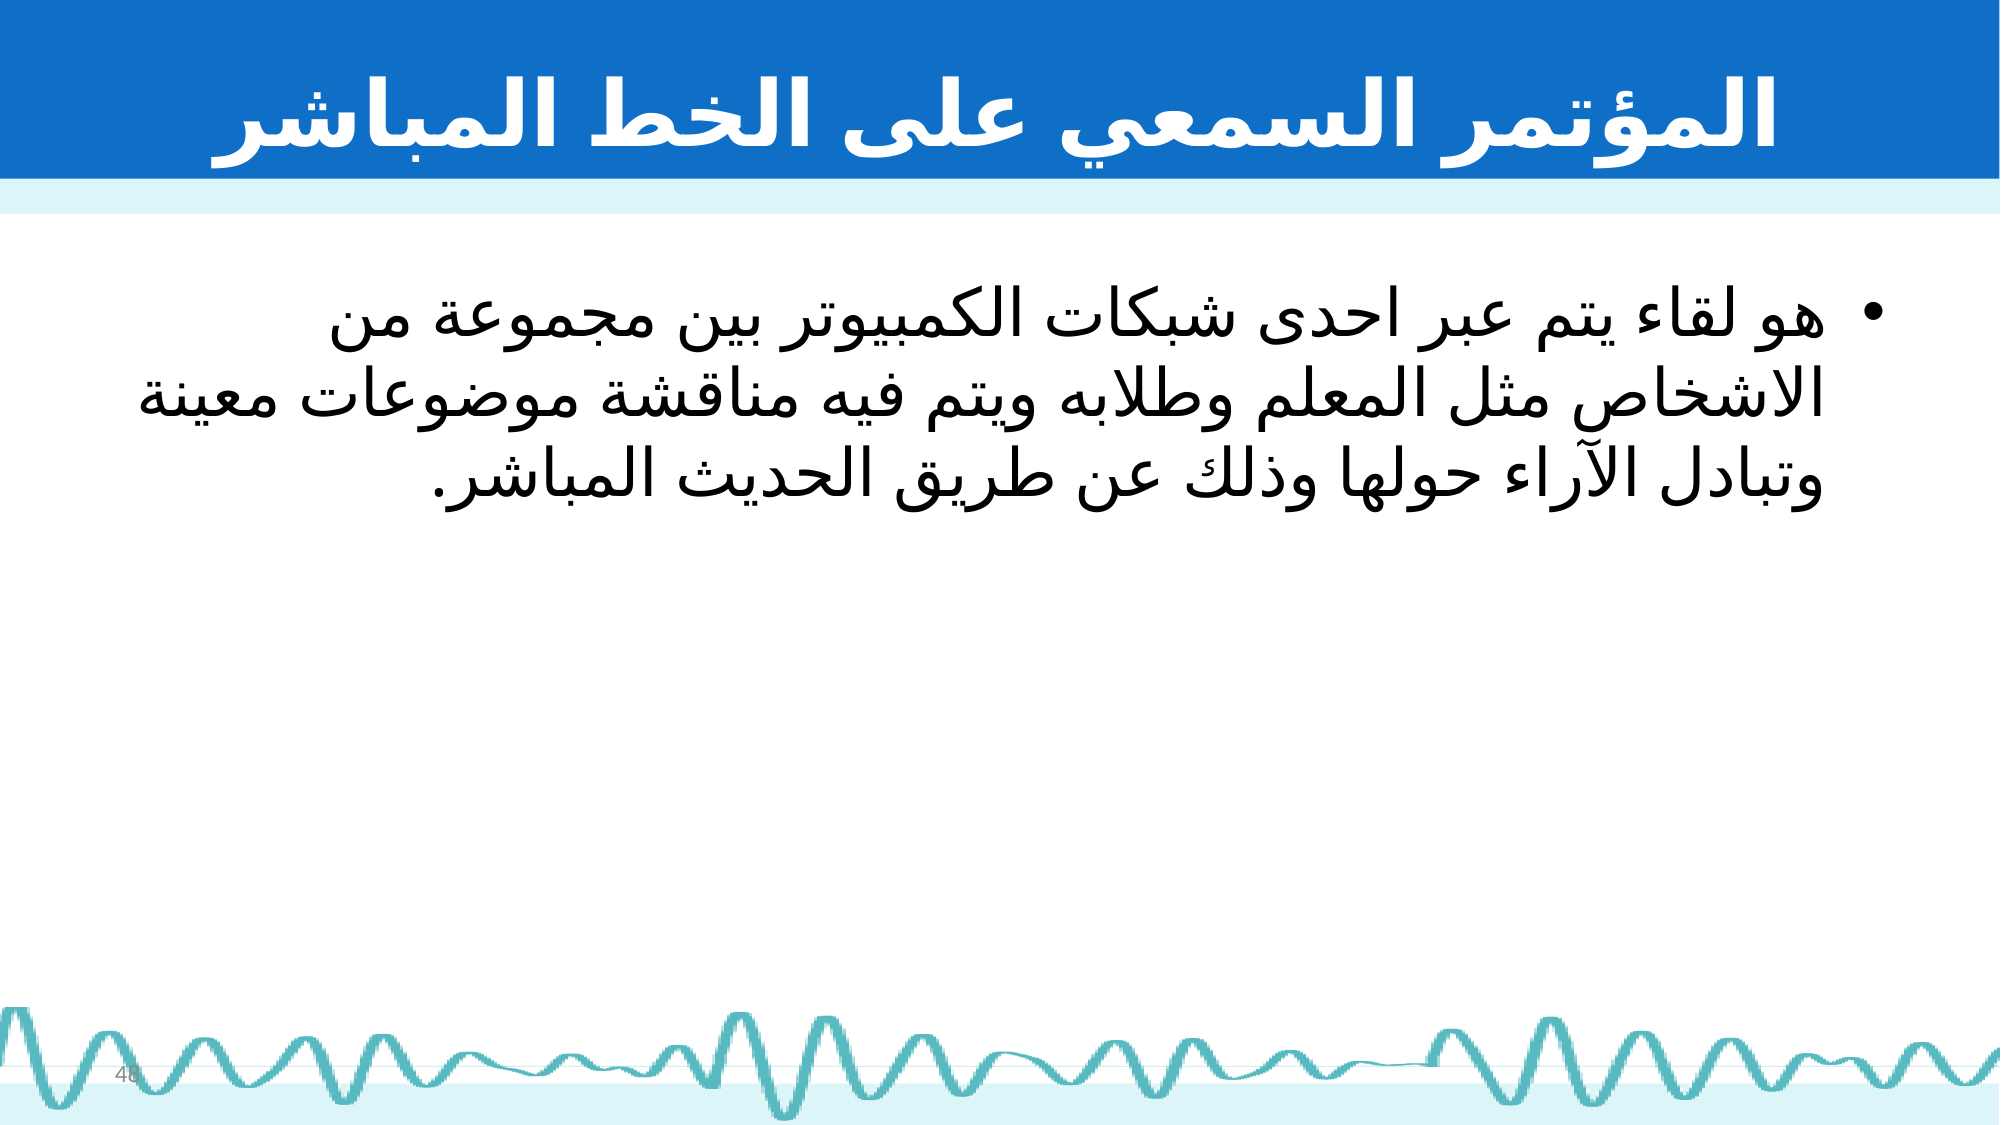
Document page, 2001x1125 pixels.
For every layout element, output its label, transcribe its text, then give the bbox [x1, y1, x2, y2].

list هو لقاء يتم عبر احدى شبكات الكمبيوتر بين مجموعة من الاشخاص مثل المعلم وطلابه ويتم فيه مناقشة موضوعات معينة وتبادل الآراء حولها وذلك عن طريق الحديث المباشر. [99, 262, 1900, 1005]
title المؤتمر السمعي على الخط المباشر [99, 16, 1900, 204]
slide_number 48 [99, 1042, 567, 1103]
